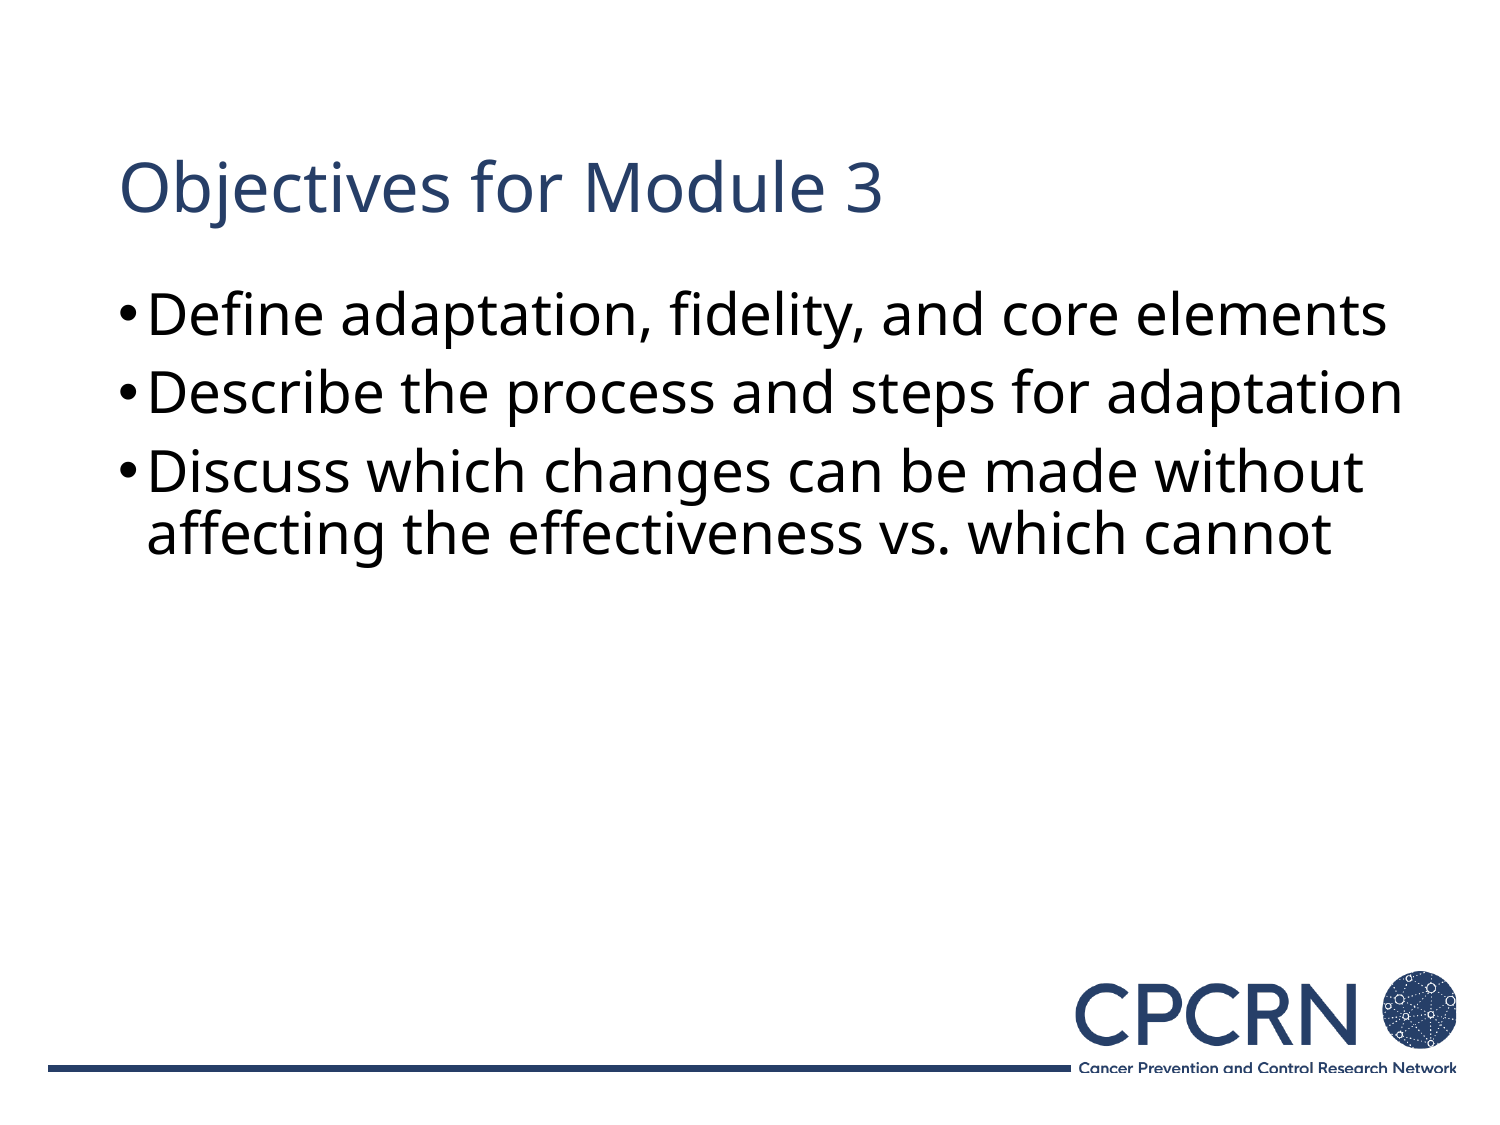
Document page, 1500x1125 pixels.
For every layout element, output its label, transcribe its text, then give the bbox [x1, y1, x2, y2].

title Objectives for Module 3 [103, 103, 1397, 277]
list Define adaptation, fidelity, and core elements Describe the process and steps for adaptation Discuss which changes can be made without affecting the effectiveness vs. which cannot [103, 277, 1477, 985]
